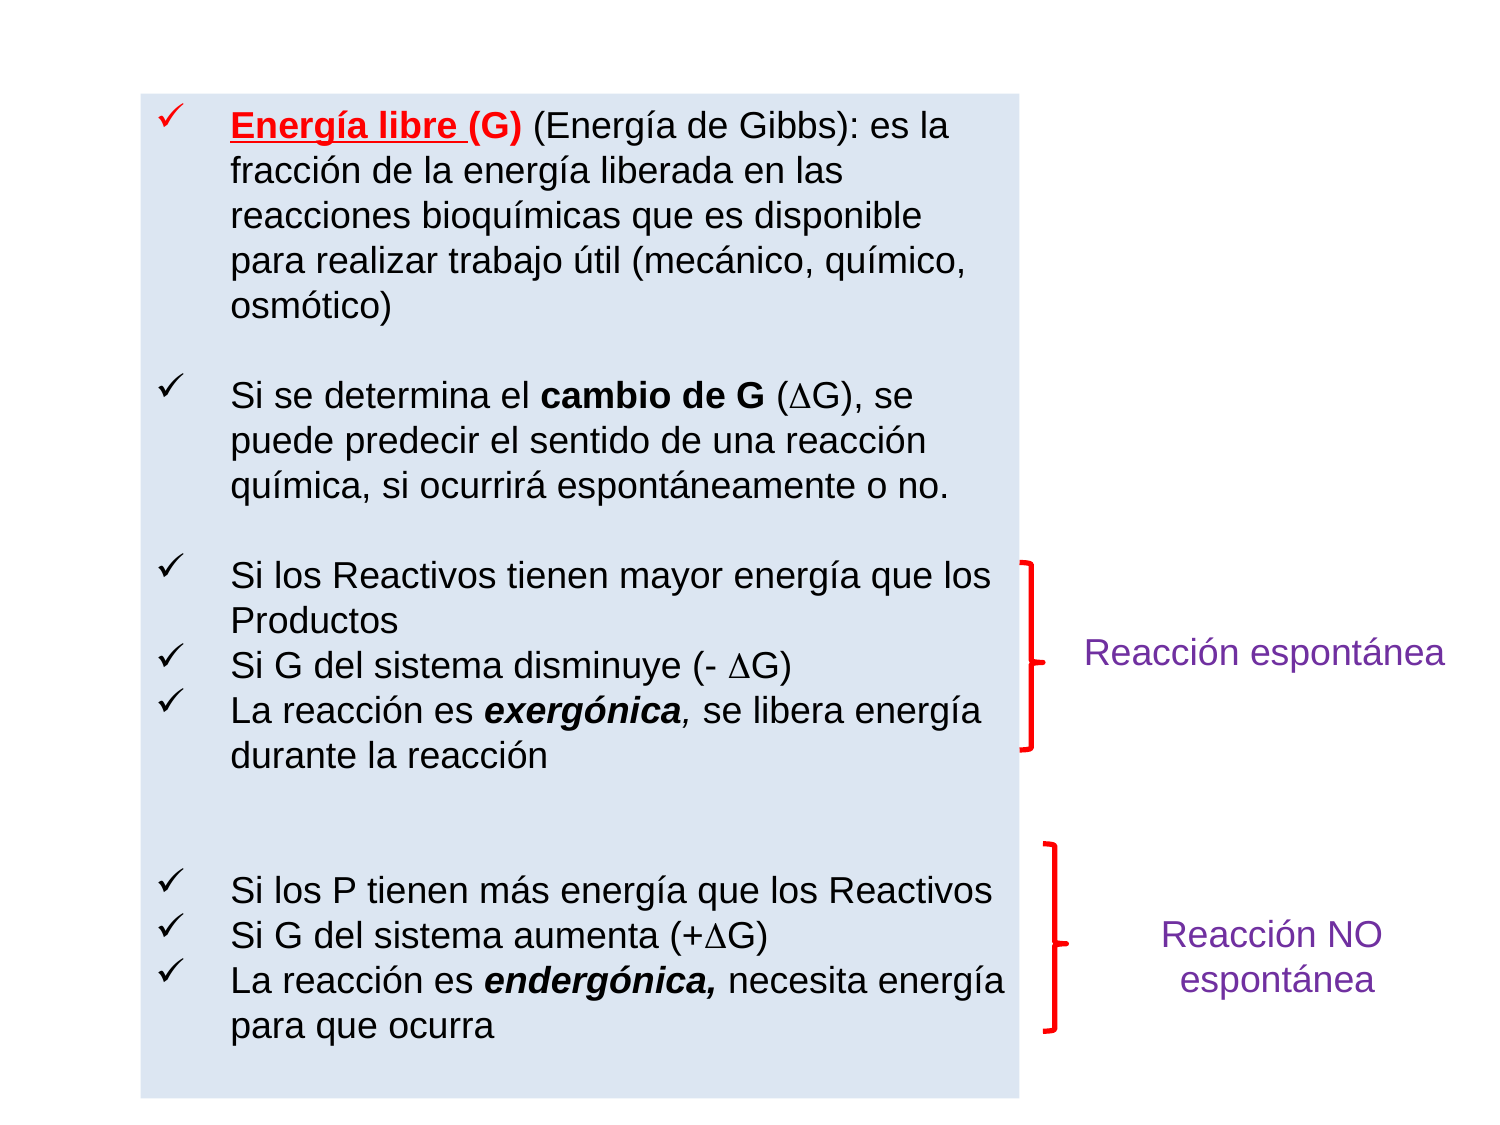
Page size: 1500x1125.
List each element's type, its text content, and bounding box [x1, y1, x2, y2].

text_box Reacción NO espontánea [1078, 902, 1477, 1008]
text_box [1019, 561, 1044, 751]
text_box Energía libre (G) (Energía de Gibbs): es la fracción de la energía liberada en las reacciones bioquímicas que es disponible para realizar trabajo útil (mecánico, químico, osmótico) Si se determina el cambio de G (DG), se puede predecir el sentido de una reacción química, si ocurrirá espontáneamente o no. Si los Reactivos tienen mayor energía que los Productos Si G del sistema disminuye (- DG) La reacción es exergónica, se libera energía durante la reacción Si los P tienen más energía que los Reactivos Si G del sistema aumenta (+DG) La reacción es endergónica, necesita energía para que ocurra [140, 93, 1020, 1099]
text_box [1042, 843, 1068, 1032]
text_box Reacción espontánea [1068, 621, 1461, 726]
